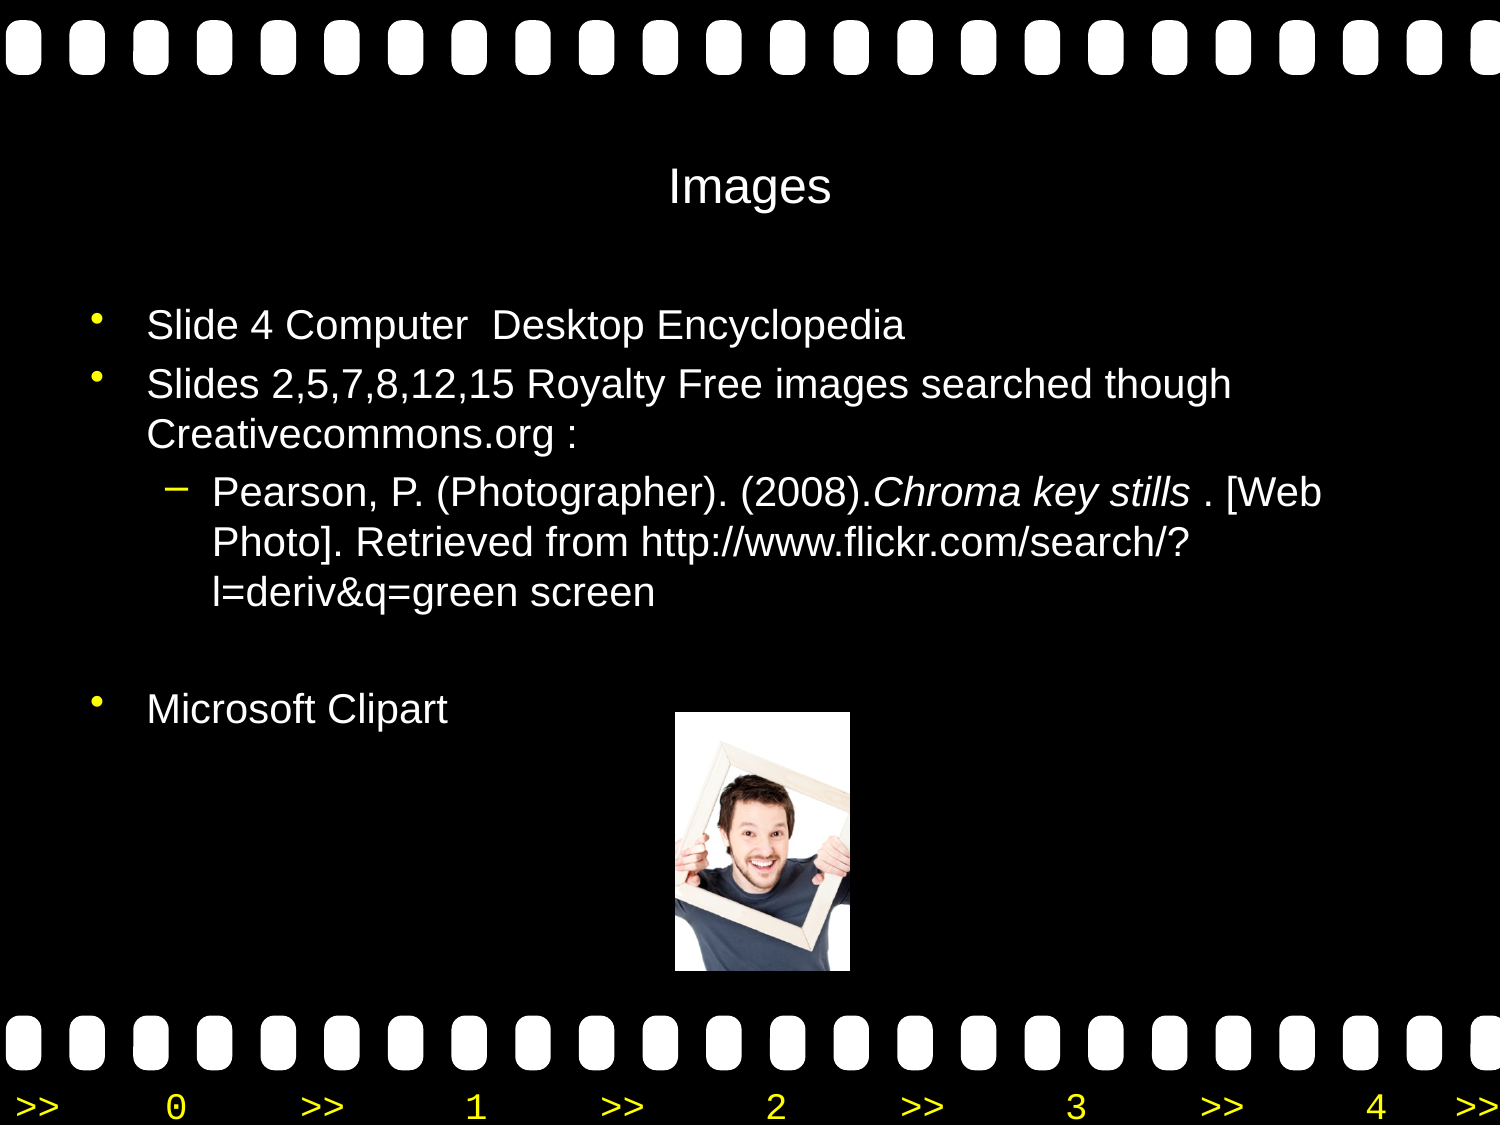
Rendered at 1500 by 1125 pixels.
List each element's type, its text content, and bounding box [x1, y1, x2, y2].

picture [674, 712, 851, 972]
title Images [74, 89, 1426, 278]
list Slide 4 Computer Desktop Encyclopedia Slides 2,5,7,8,12,15 Royalty Free images searched though Creativecommons.org : Pearson, P. (Photographer). (2008).Chroma key stills . [Web Photo]. Retrieved from http://www.flickr.com/search/?l=deriv&q=green screen Microsoft Clipart [74, 290, 1426, 1006]
